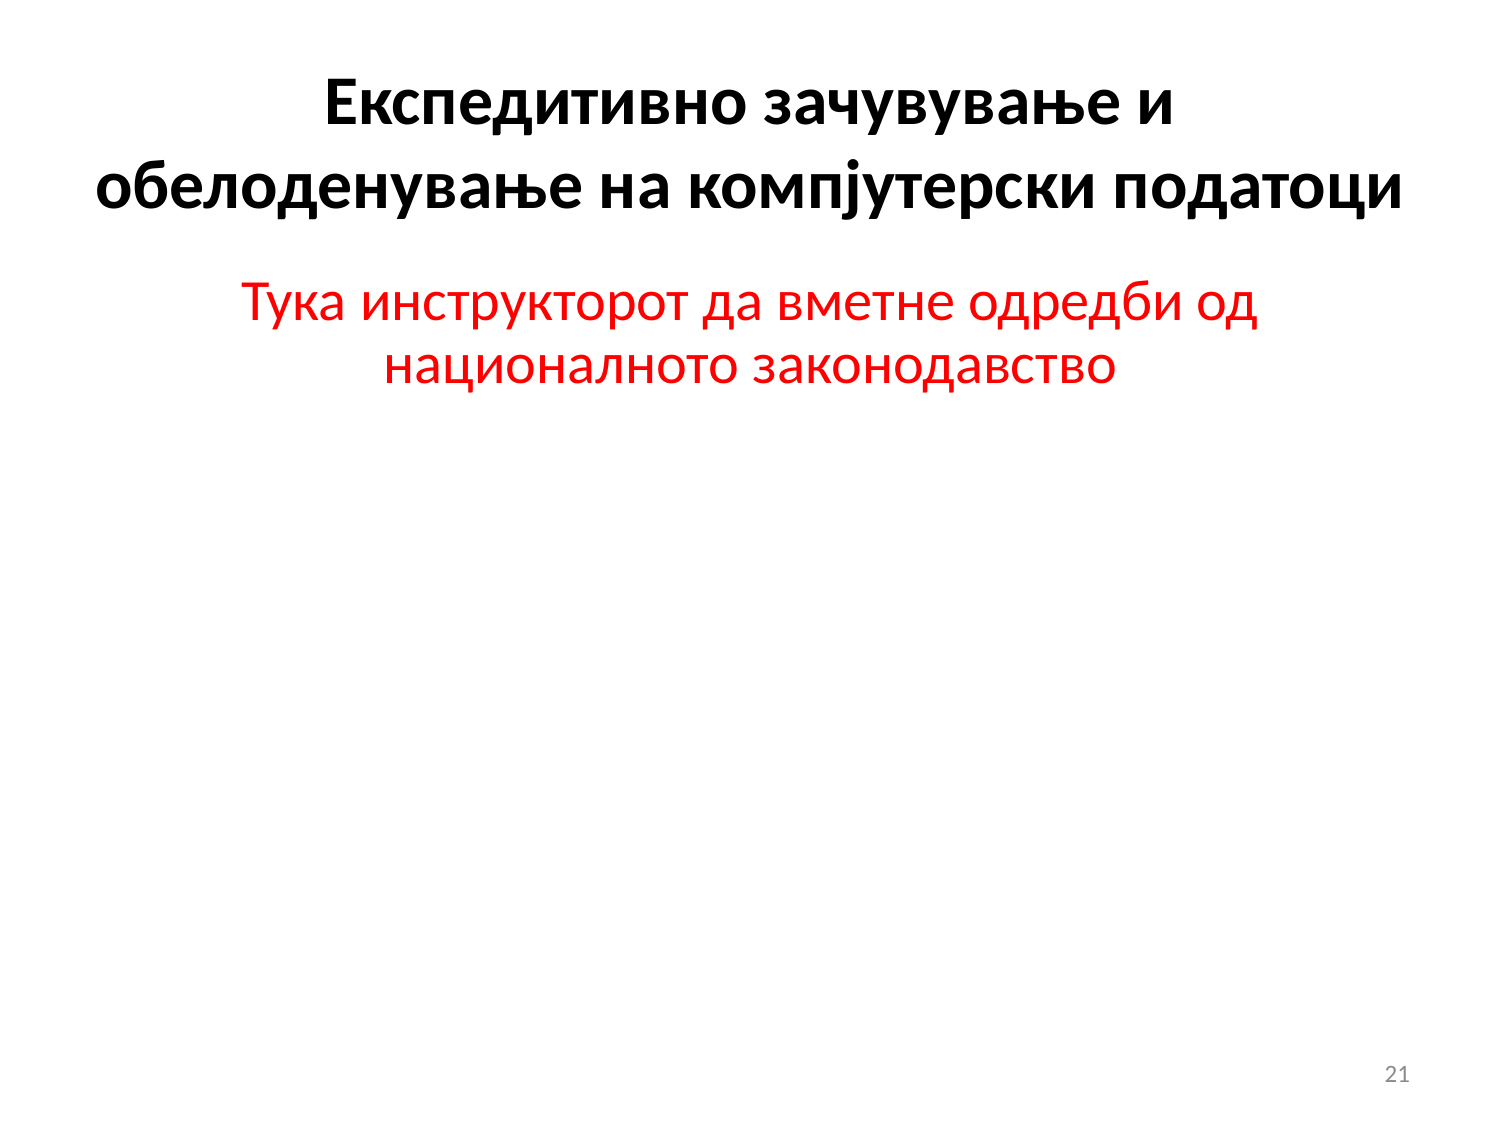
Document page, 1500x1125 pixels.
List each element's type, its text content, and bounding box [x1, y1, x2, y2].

title Експедитивно зачувување и обелоденување на компјутерски податоци [75, 45, 1425, 233]
slide_number 21 [1074, 1042, 1425, 1103]
list Тука инструкторот да вметне одредби од националното законодавство [75, 262, 1425, 1005]
